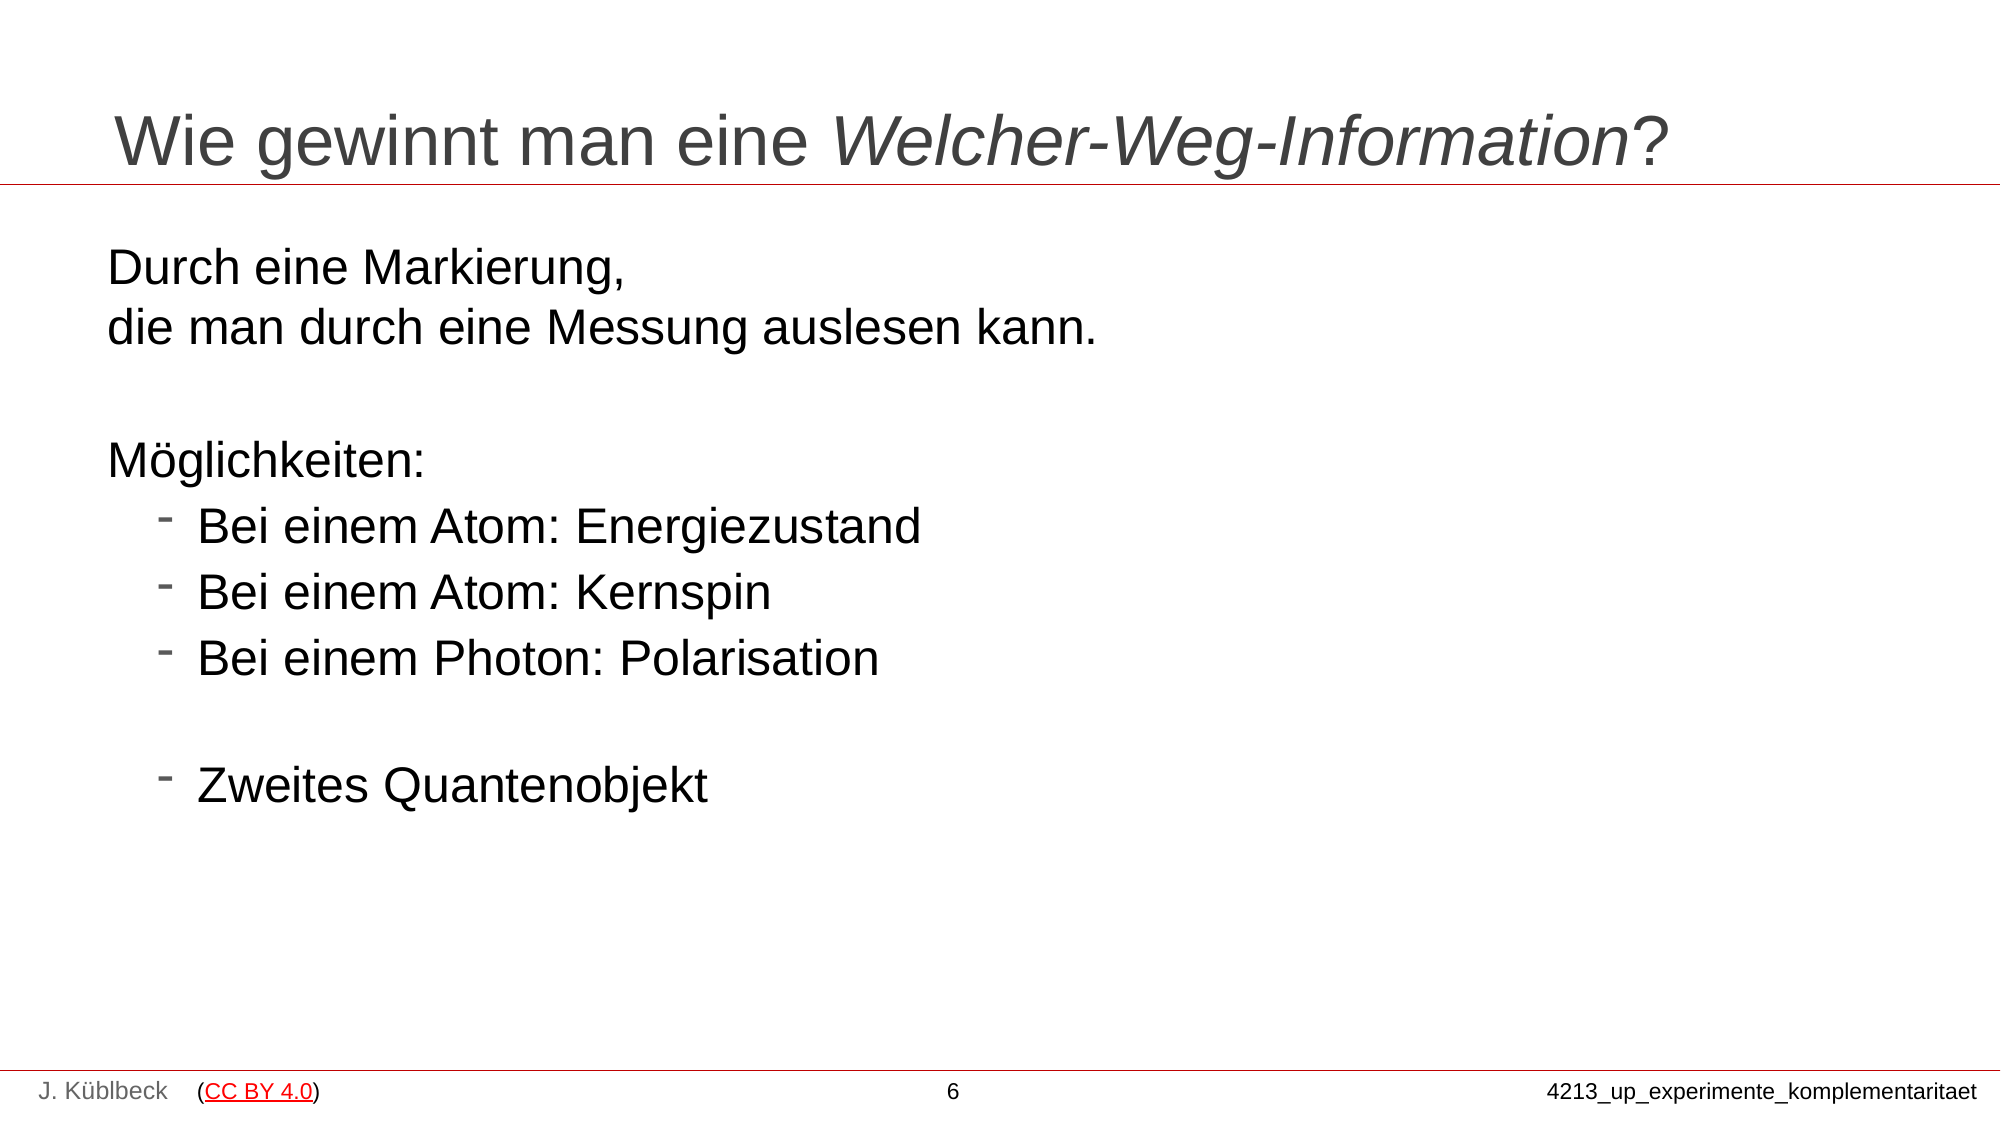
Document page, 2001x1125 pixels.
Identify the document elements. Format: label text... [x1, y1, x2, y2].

list Durch eine Markierung, die man durch eine Messung auslesen kann. Möglichkeiten: Bei einem Atom: Energiezustand Bei einem Atom: Kernspin Bei einem Photon: Polarisation Zweites Quantenobjekt [75, 227, 1567, 1035]
title Wie gewinnt man eine Welcher-Weg-Information? [99, 90, 1900, 185]
